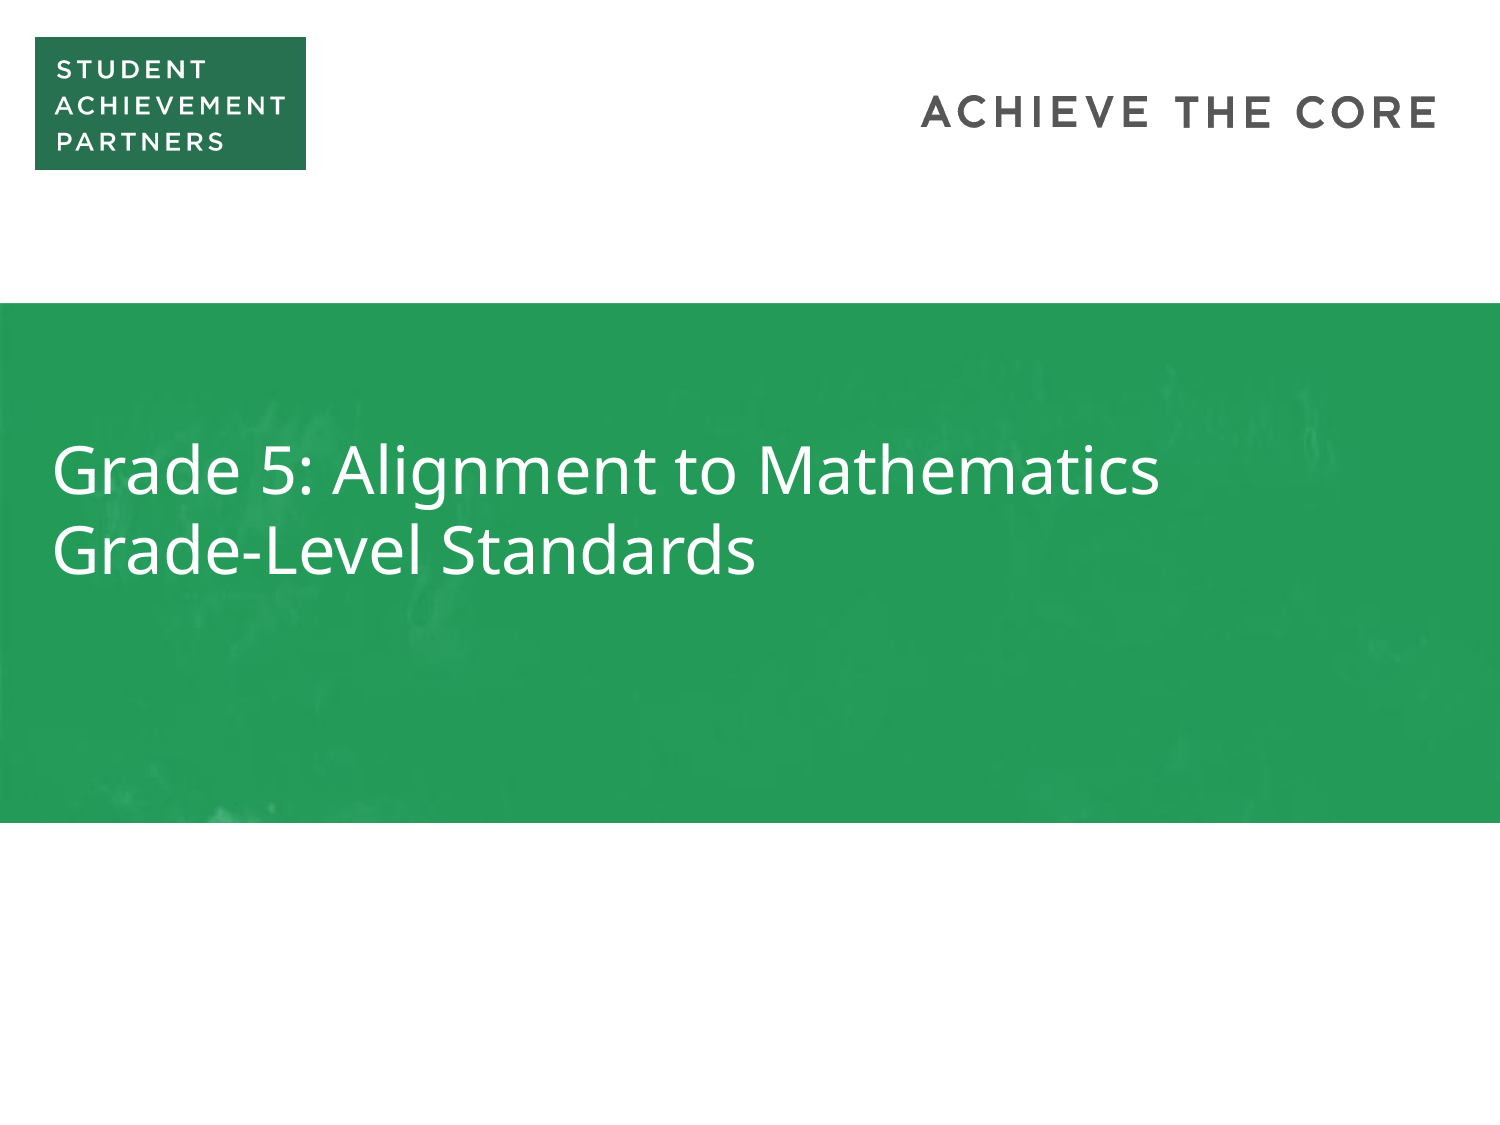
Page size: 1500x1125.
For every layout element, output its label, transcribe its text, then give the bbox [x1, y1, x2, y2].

title Grade 5: Alignment to Mathematics Grade-Level Standards [35, 387, 1478, 629]
picture [0, 304, 1500, 823]
picture [35, 37, 306, 170]
picture [878, 46, 1478, 170]
